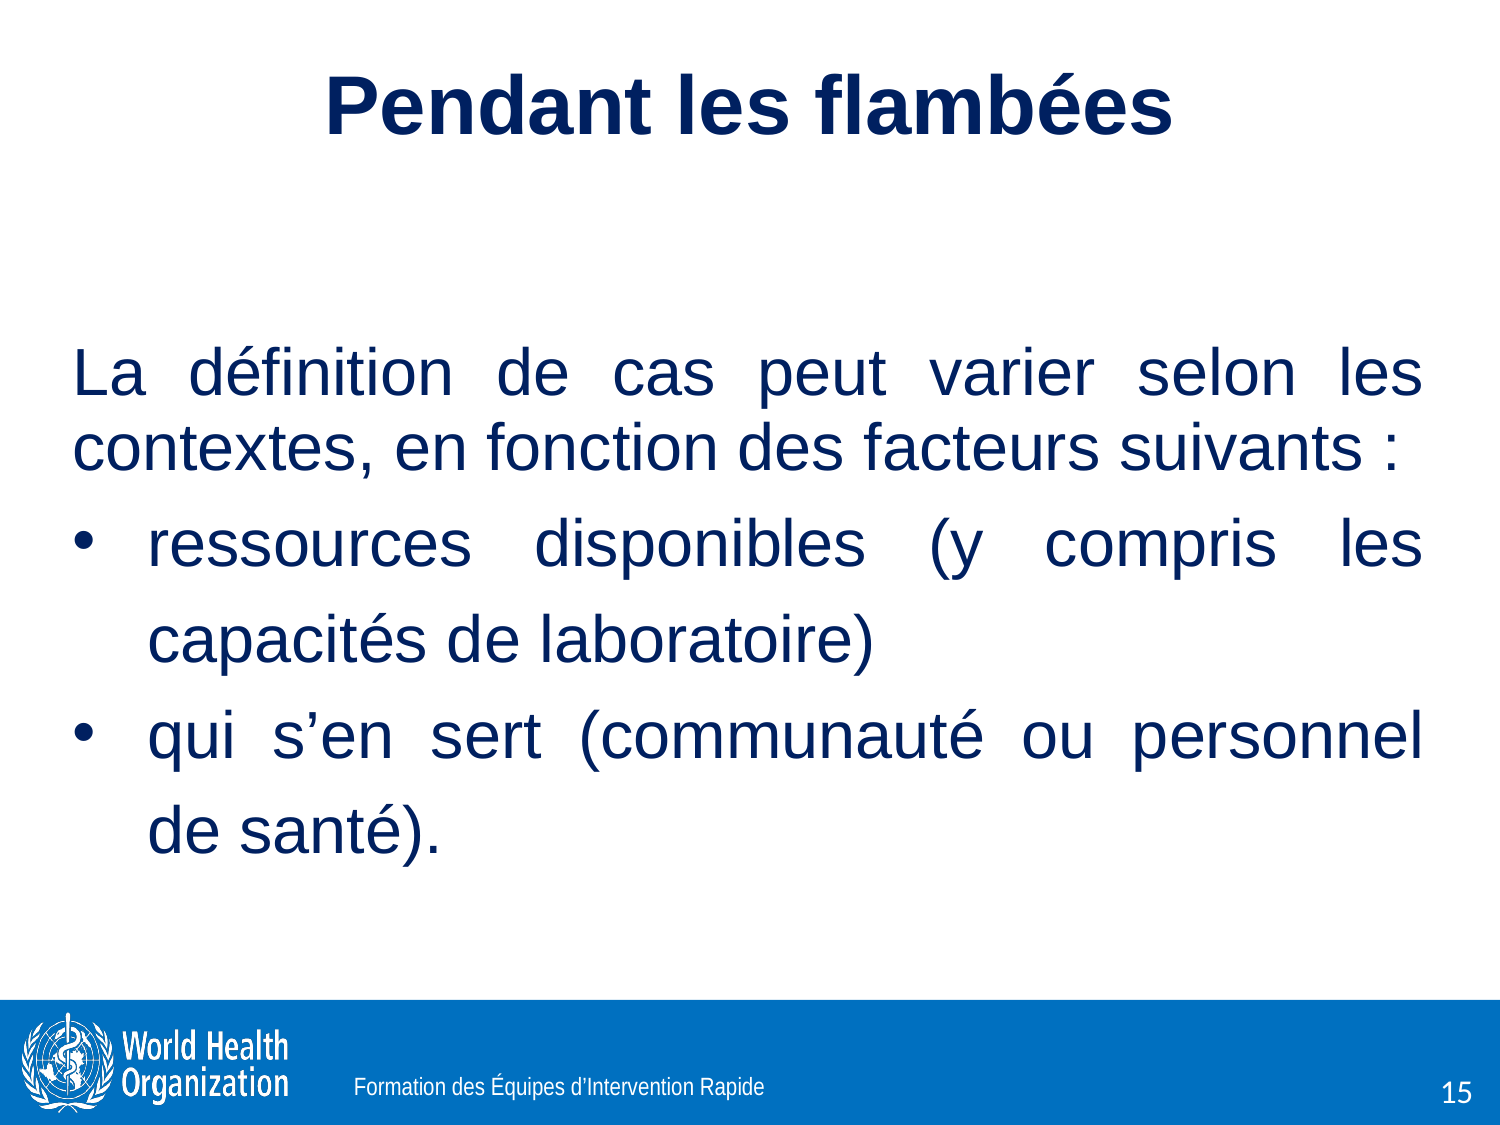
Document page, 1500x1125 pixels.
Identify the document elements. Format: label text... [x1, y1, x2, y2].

title Pendant les flambées [75, 7, 1425, 195]
picture [21, 1012, 288, 1113]
text_box La définition de cas peut varier selon les contextes, en fonction des facteurs suivants : ressources disponibles (y compris les capacités de laboratoire) qui s’en sert (communauté ou personnel de santé). [57, 326, 1441, 875]
